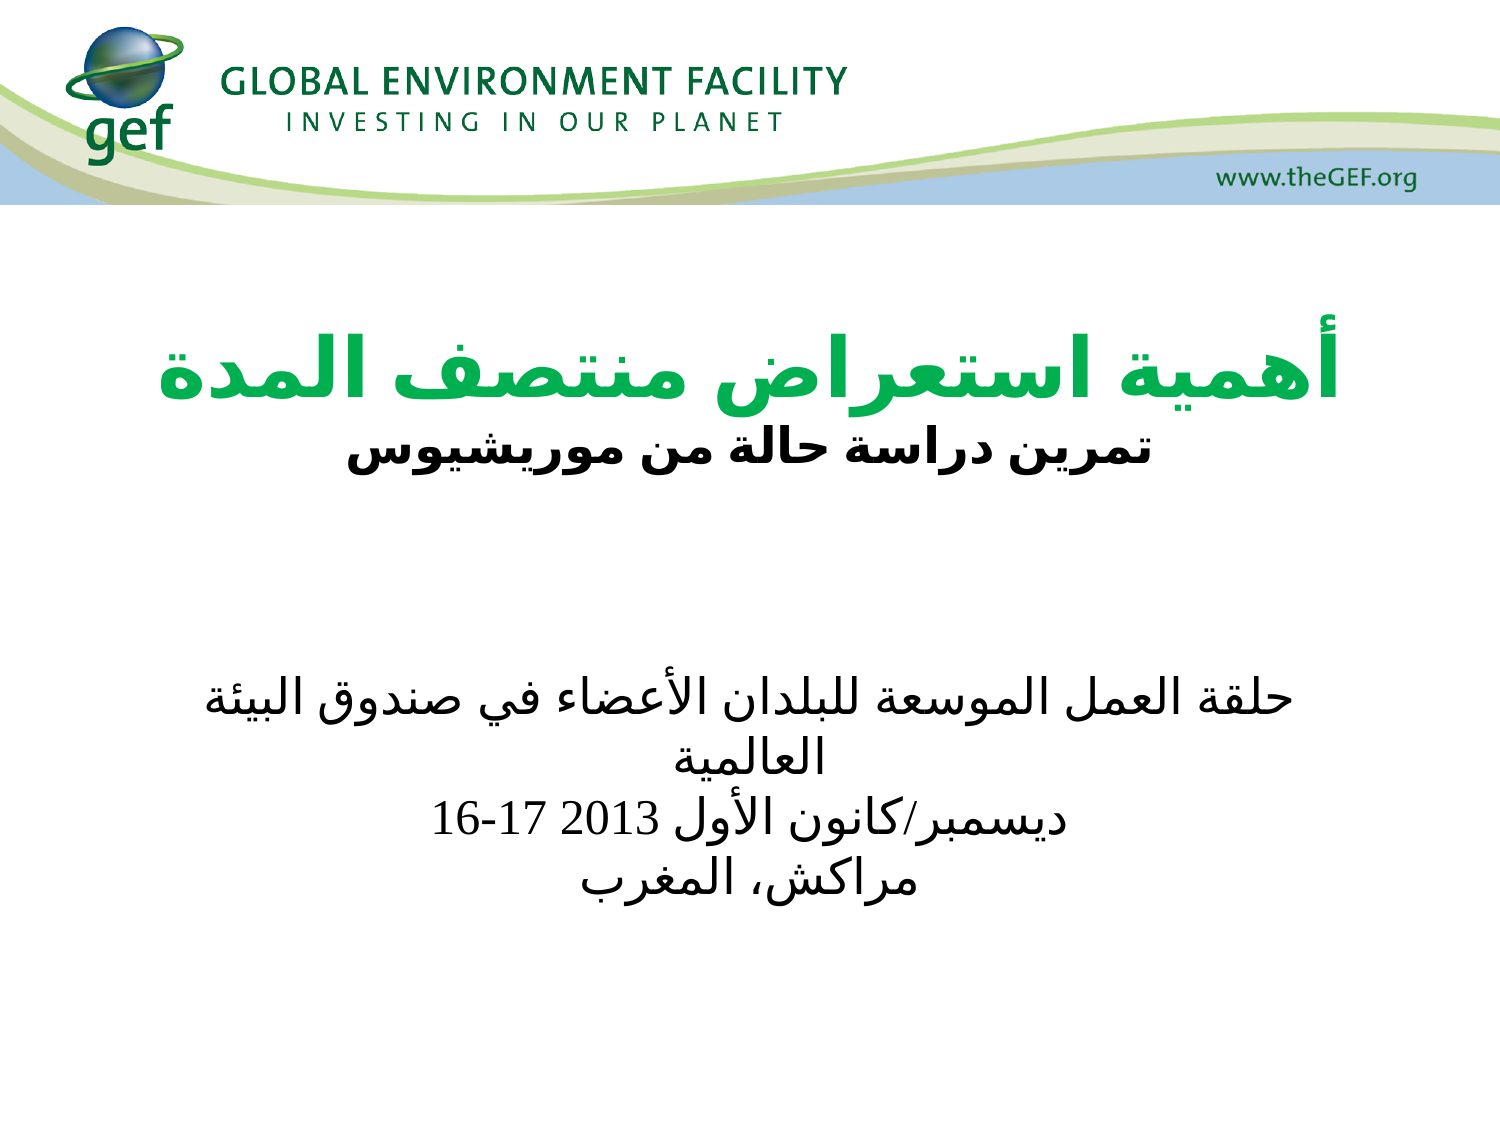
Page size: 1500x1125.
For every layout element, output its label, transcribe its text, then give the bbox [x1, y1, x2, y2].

subtitle حلقة العمل الموسعة للبلدان الأعضاء في صندوق البيئة العالمية 16-17 ديسمبر/كانون الأول 2013 مراكش، المغرب [149, 587, 1351, 926]
picture [0, 0, 1500, 205]
title أهمية استعراض منتصف المدة تمرين دراسة حالة من موريشيوس [87, 262, 1413, 526]
